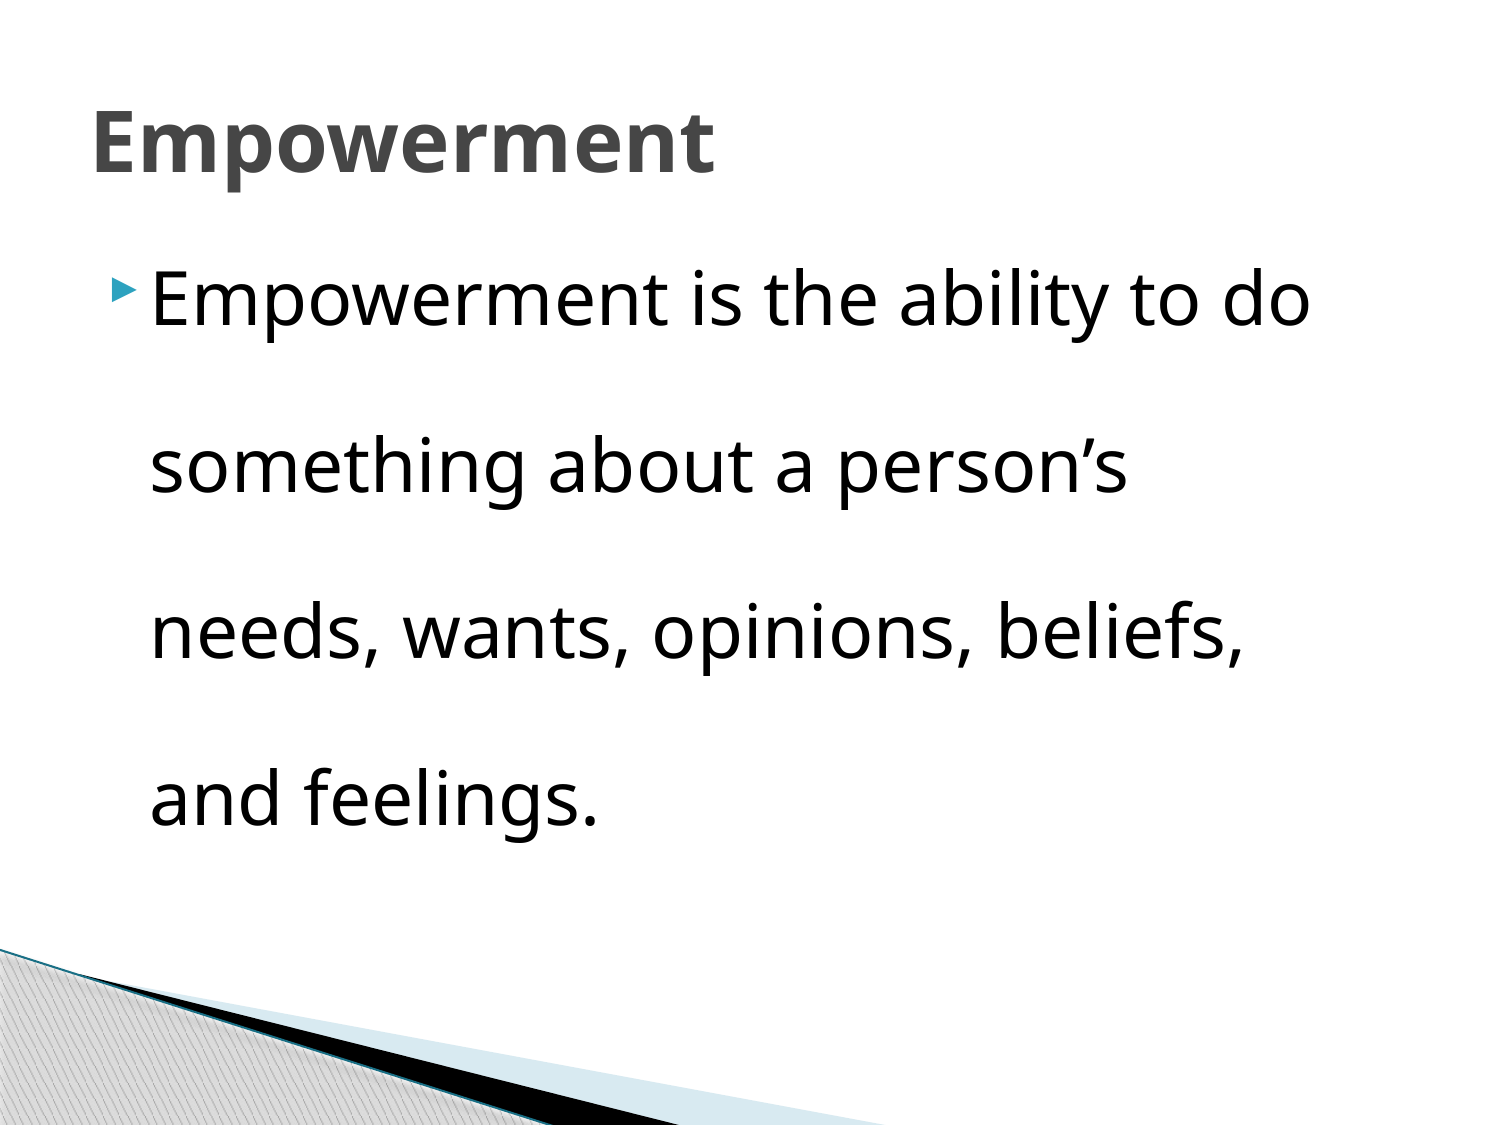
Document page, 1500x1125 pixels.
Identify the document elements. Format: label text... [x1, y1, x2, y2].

title Empowerment [75, 45, 1425, 233]
list Empowerment is the ability to do something about a person’s needs, wants, opinions, beliefs, and feelings. [75, 243, 1425, 986]
